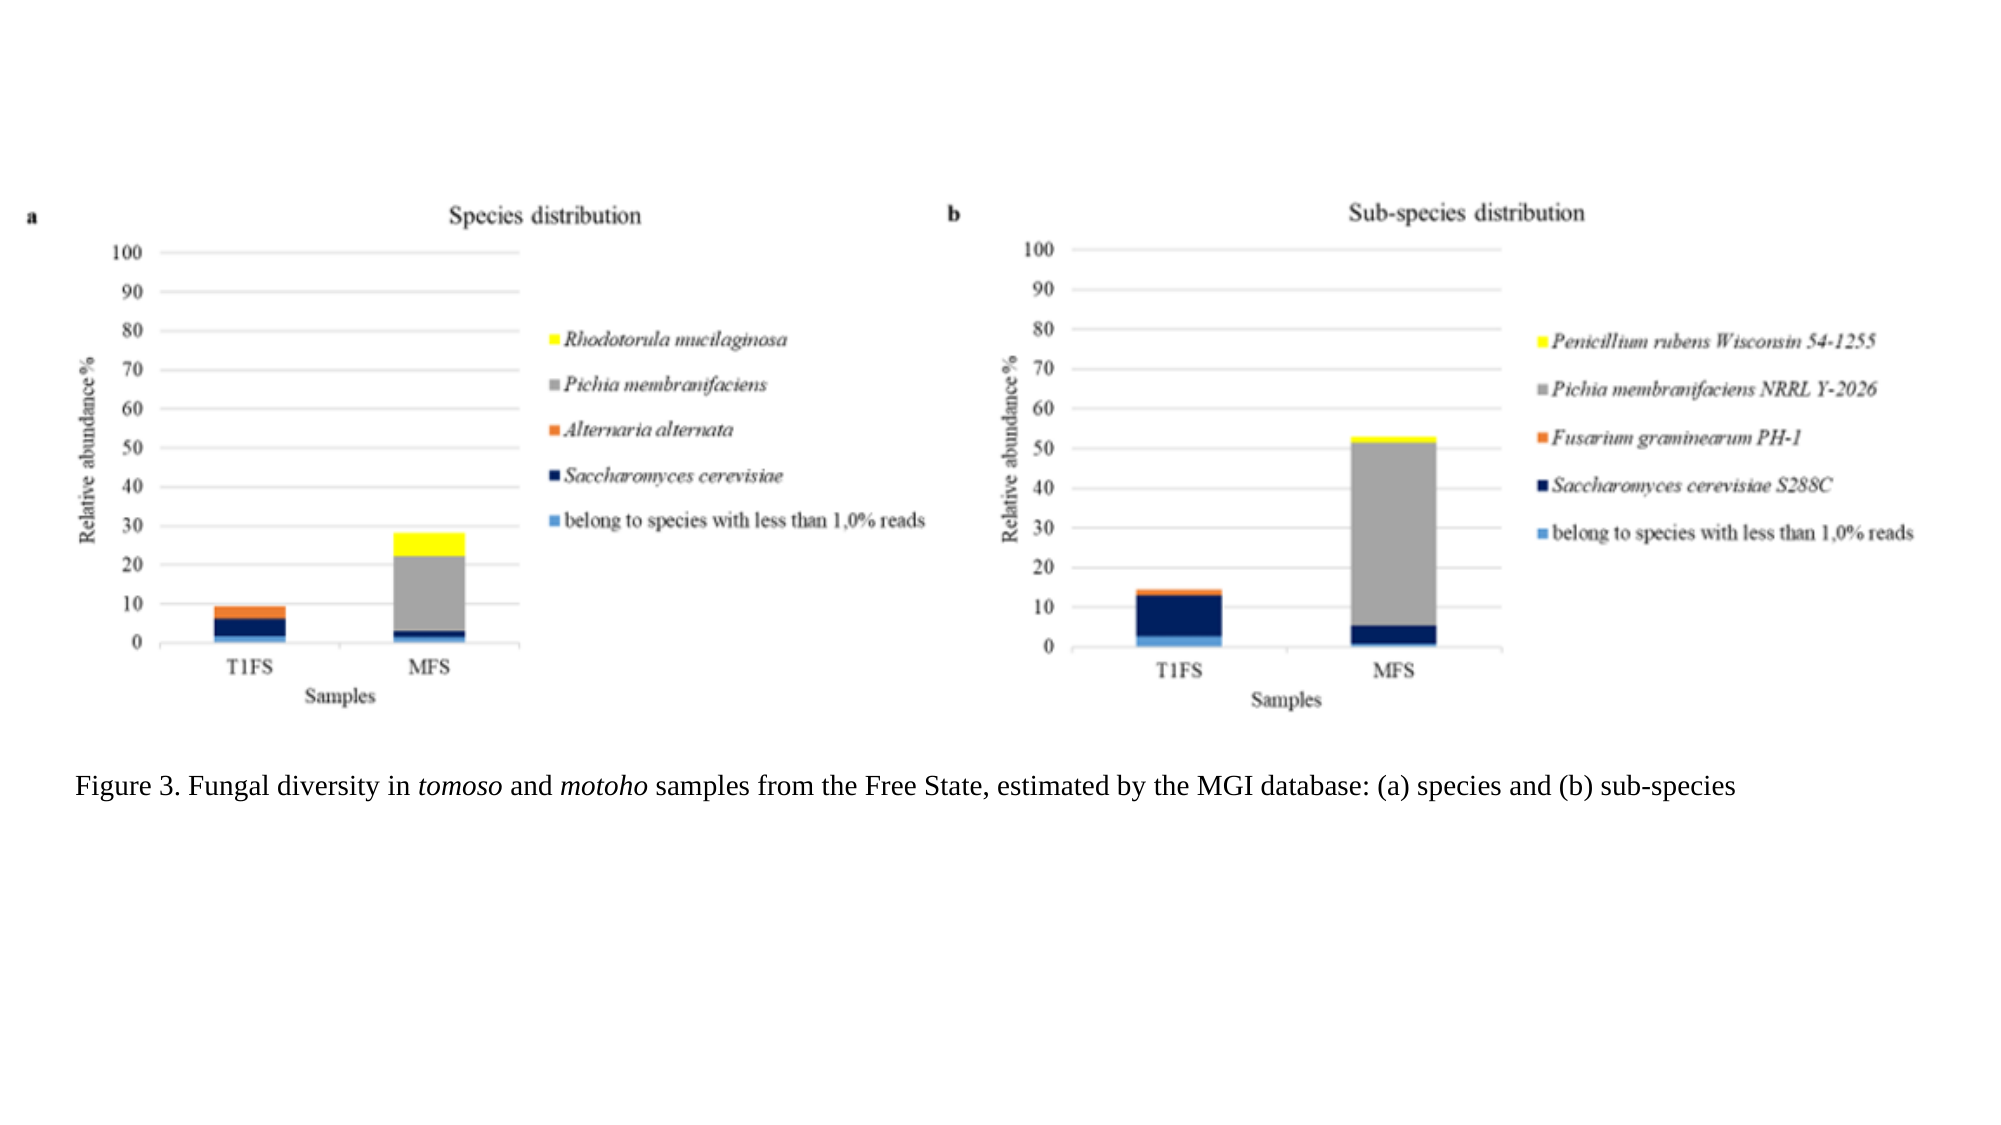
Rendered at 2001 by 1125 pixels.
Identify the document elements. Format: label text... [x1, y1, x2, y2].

picture [0, 172, 1995, 743]
text_box Figure 3. Fungal diversity in tomoso and motoho samples from the Free State, estimated by the MGI database: (a) species and (b) sub-species [60, 743, 1882, 809]
